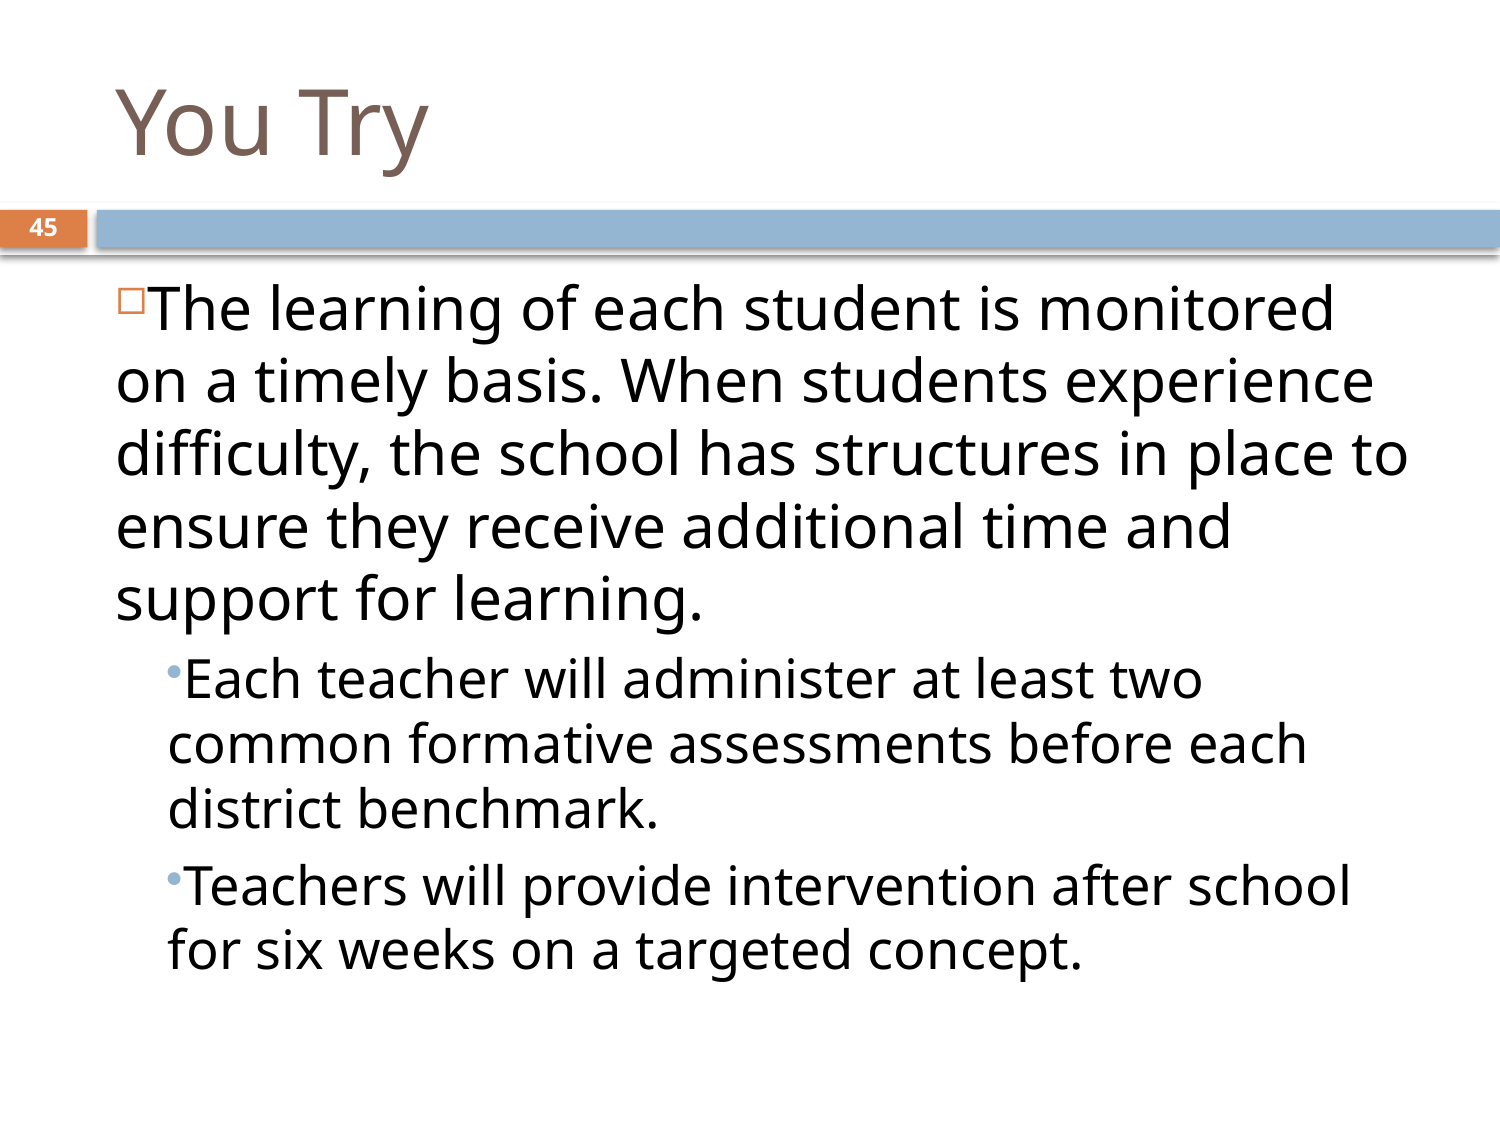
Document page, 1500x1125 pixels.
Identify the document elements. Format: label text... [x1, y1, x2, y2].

slide_number 45 [0, 208, 88, 249]
list The learning of each student is monitored on a timely basis. When students experience difficulty, the school has structures in place to ensure they receive additional time and support for learning. Each teacher will administer at least two common formative assessments before each district benchmark. Teachers will provide intervention after school for six weeks on a targeted concept. [100, 262, 1439, 1001]
title You Try [100, 37, 1439, 201]
